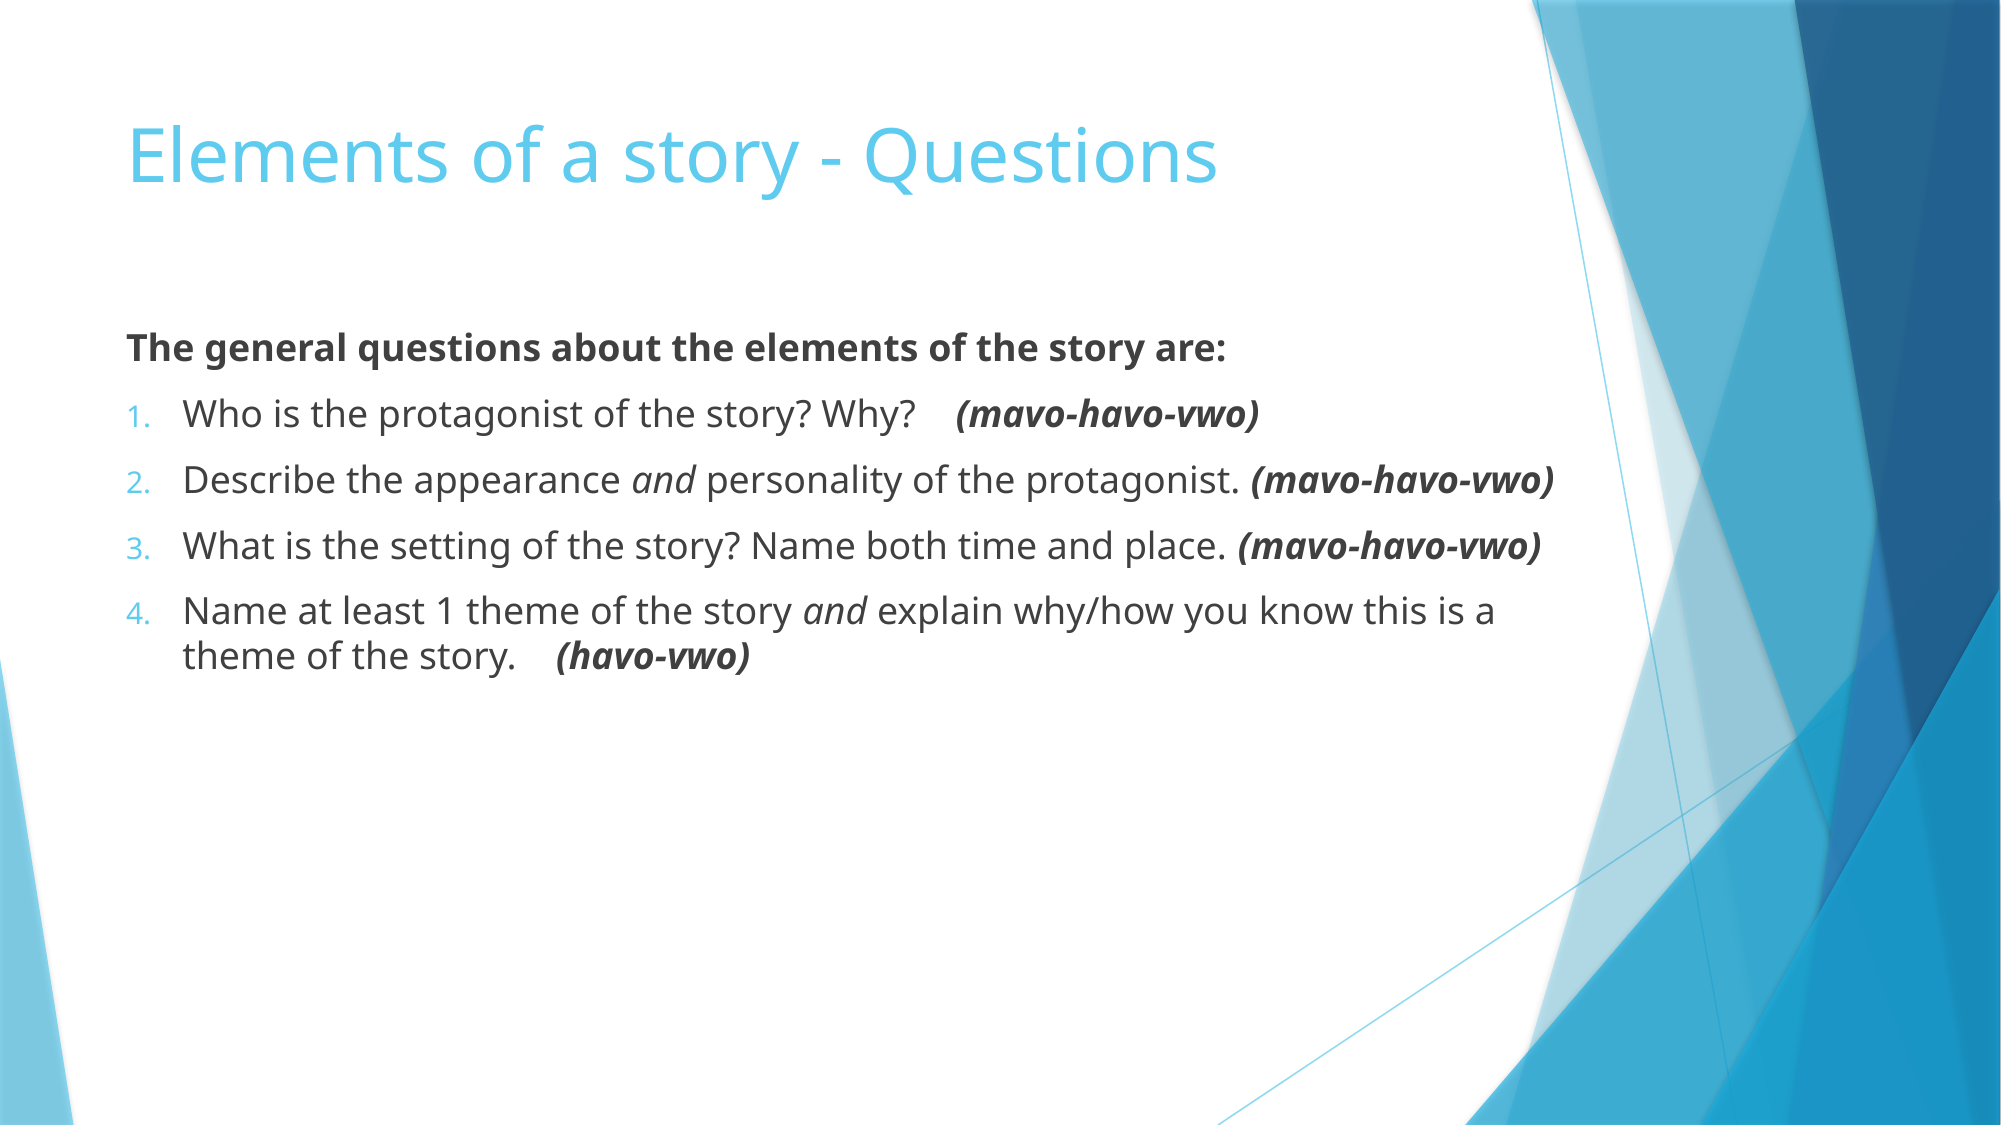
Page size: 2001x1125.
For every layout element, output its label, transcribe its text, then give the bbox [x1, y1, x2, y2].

title Elements of a story - Questions [111, 99, 1522, 316]
list The general questions about the elements of the story are: Who is the protagonist of the story? Why? (mavo-havo-vwo) Describe the appearance and personality of the protagonist. (mavo-havo-vwo) What is the setting of the story? Name both time and place. (mavo-havo-vwo) Name at least 1 theme of the story and explain why/how you know this is a theme of the story. (havo-vwo) [111, 316, 1623, 991]
